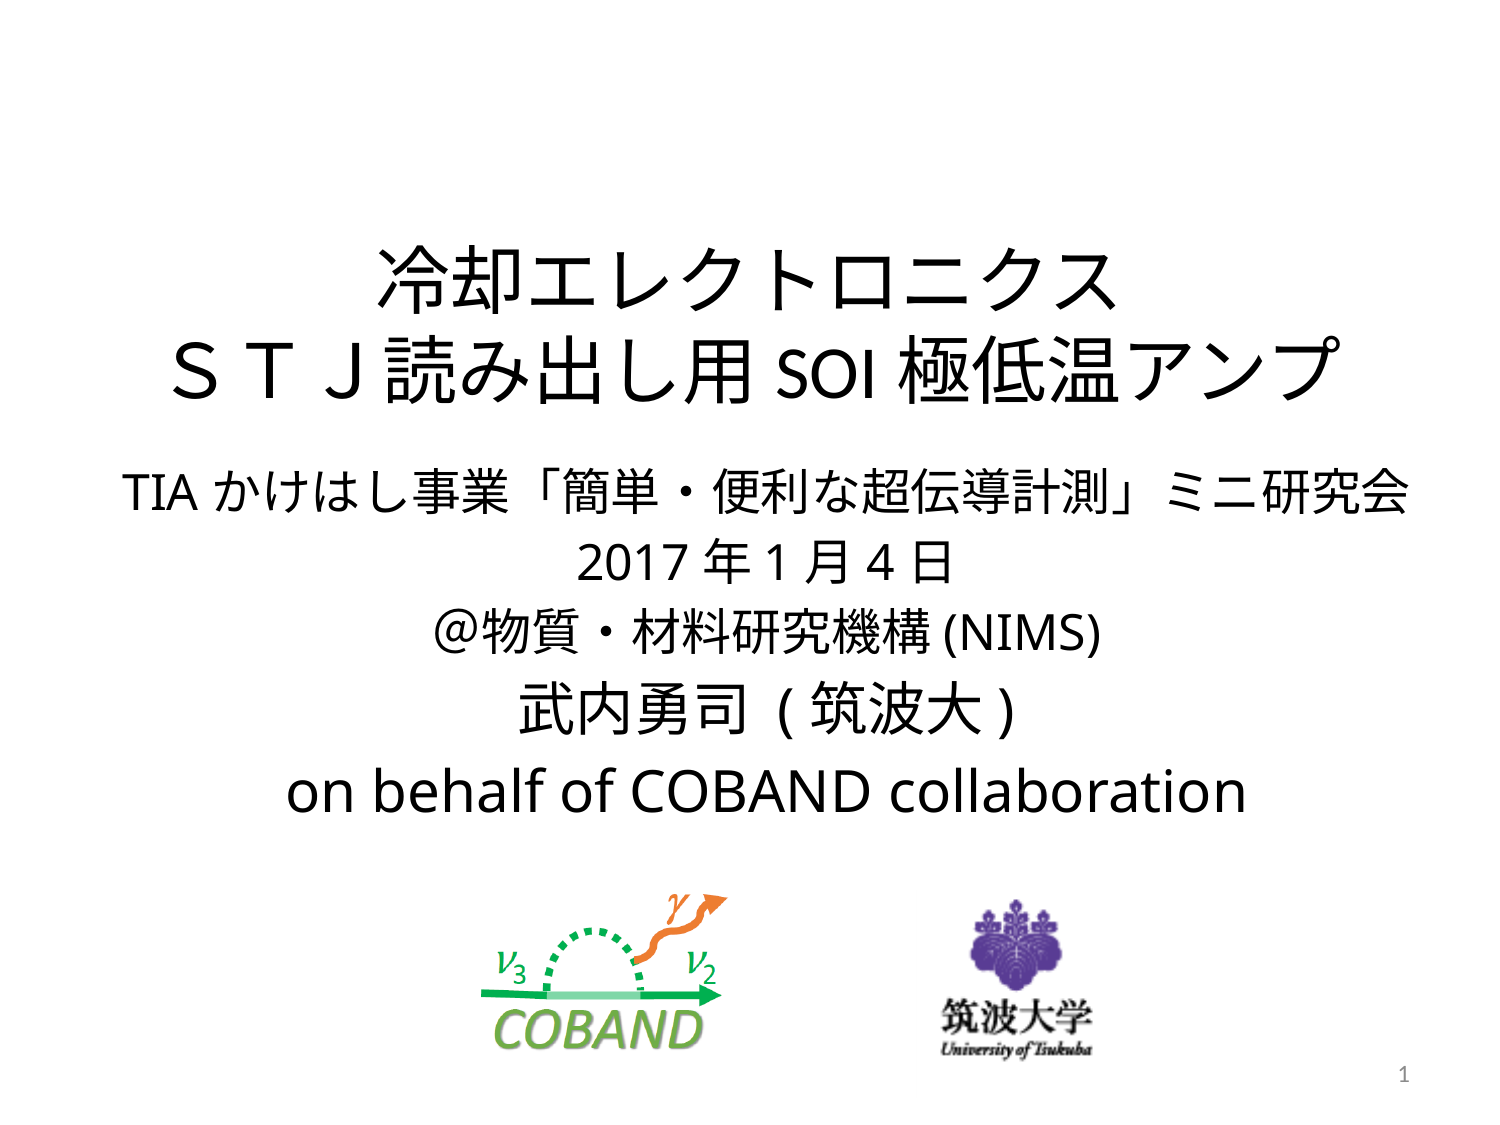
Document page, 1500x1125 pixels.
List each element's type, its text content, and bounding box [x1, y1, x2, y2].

slide_number 1 [1109, 1042, 1425, 1103]
picture [466, 872, 740, 1068]
picture [915, 889, 1108, 1098]
subtitle TIAかけはし事業「簡単・便利な超伝導計測」ミニ研究会 2017年1月4日 ＠物質・材料研究機構(NIMS) 武内勇司 (筑波大) on behalf of COBAND collaboration [102, 453, 1431, 885]
title 冷却エレクトロニクス ＳＴＪ読み出し用SOI極低温アンプ [35, 204, 1465, 442]
